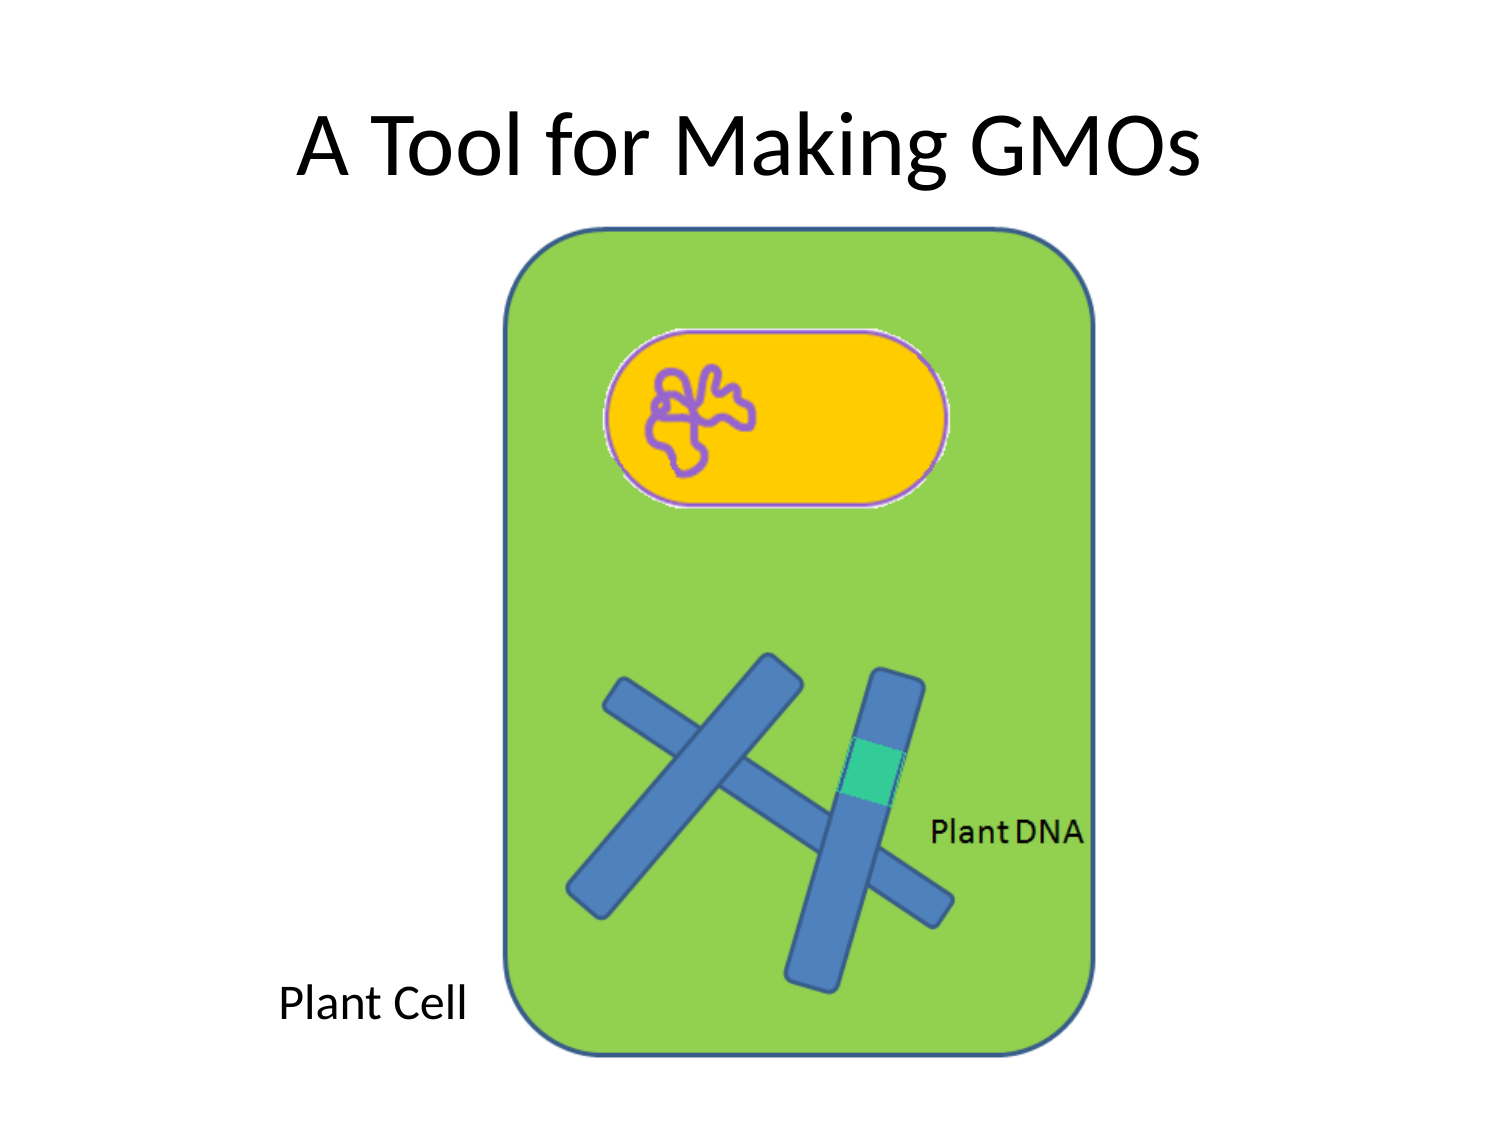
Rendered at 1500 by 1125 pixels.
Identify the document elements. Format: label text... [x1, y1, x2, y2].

title A Tool for Making GMOs [75, 45, 1425, 233]
picture [499, 224, 1130, 1090]
text_box Plant Cell [263, 962, 483, 1038]
